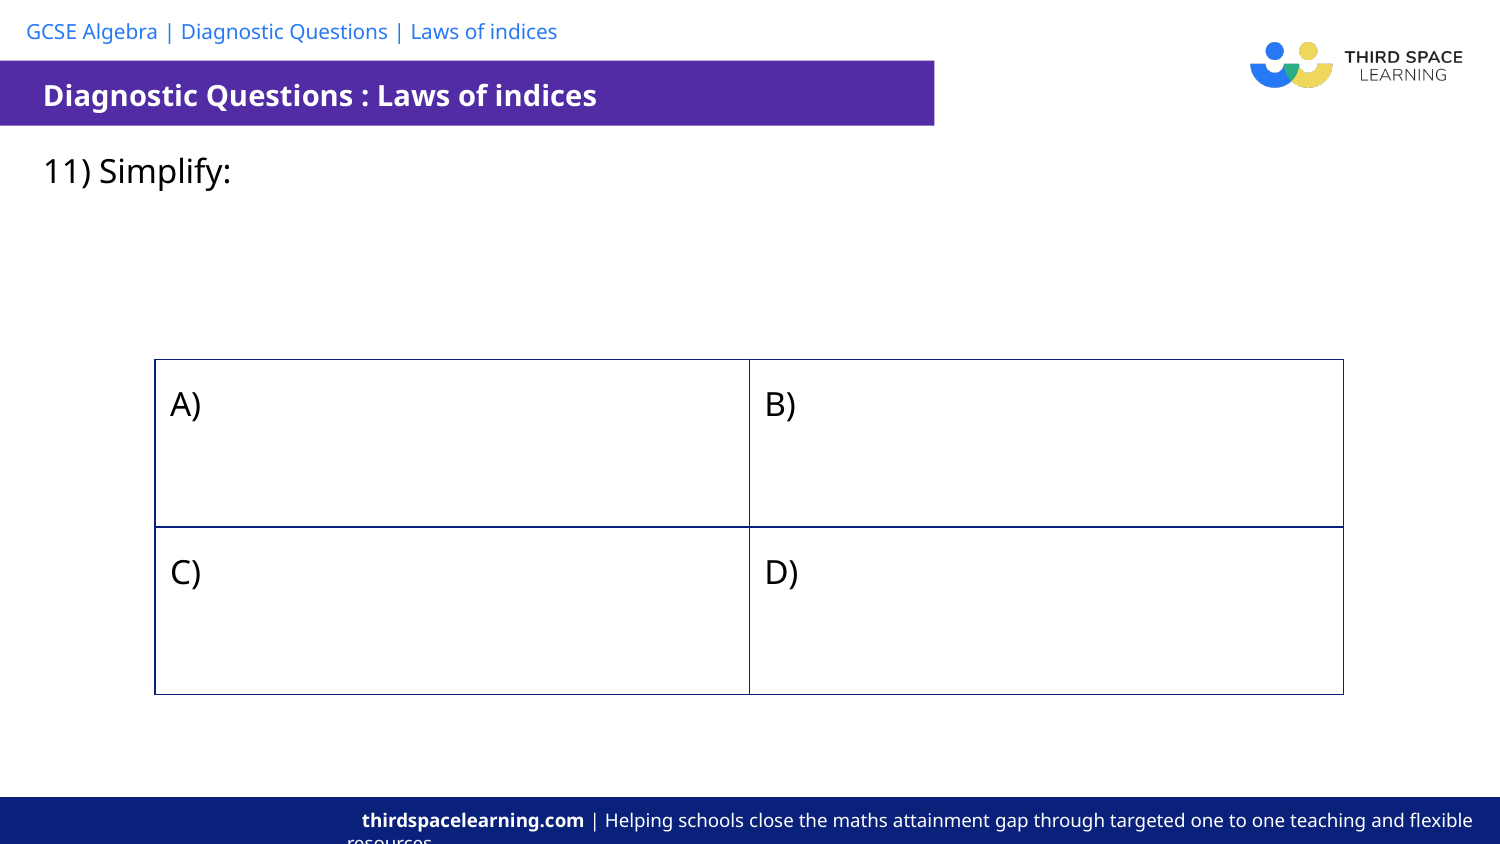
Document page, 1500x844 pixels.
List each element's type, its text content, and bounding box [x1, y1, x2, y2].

text_box Diagnostic Questions : Laws of indices [27, 61, 778, 127]
picture [1250, 33, 1465, 99]
